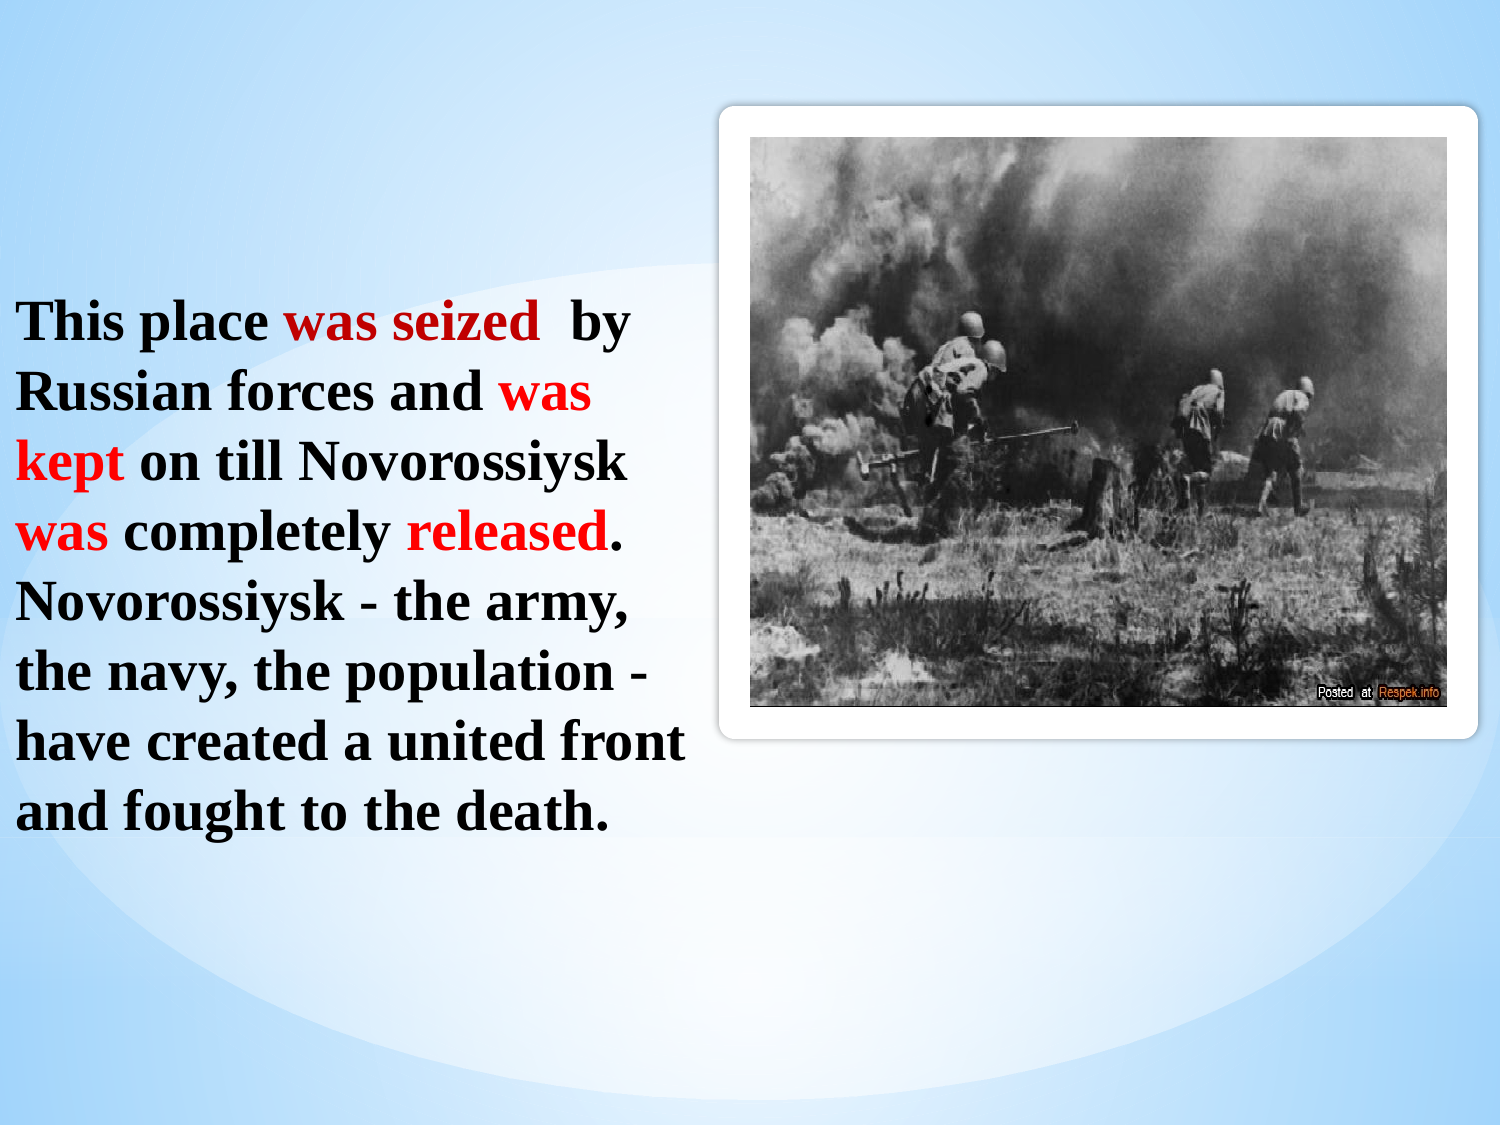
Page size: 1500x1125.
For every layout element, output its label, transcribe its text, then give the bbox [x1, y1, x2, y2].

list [749, 136, 1448, 708]
text_box This place was seized by Russian forces and was kept on till Novorossiysk was completely released. Novorossiysk - the army, the navy, the population - have created a united front and fought to the death. [0, 275, 727, 850]
